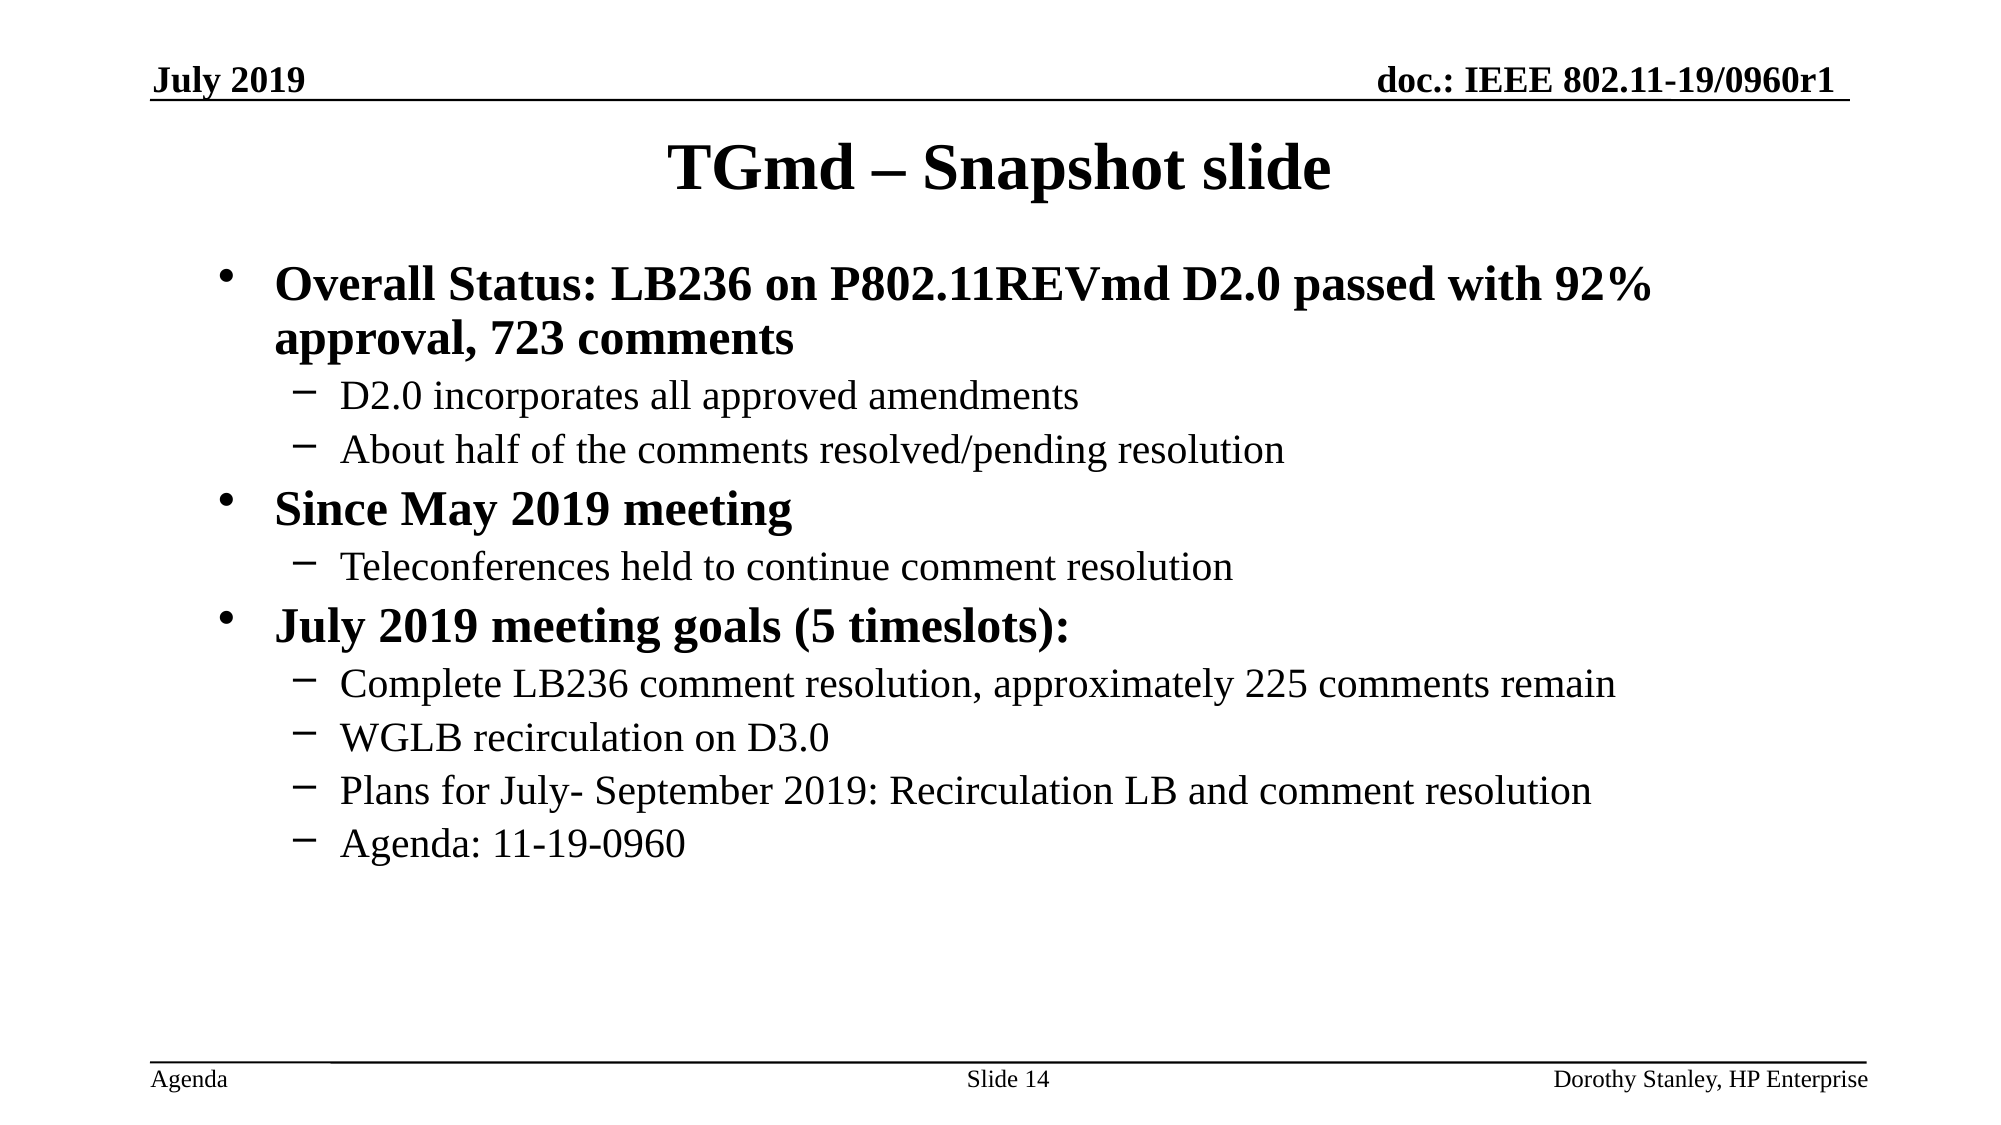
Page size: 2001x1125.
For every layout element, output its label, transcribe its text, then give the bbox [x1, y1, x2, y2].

footer Dorothy Stanley, HP Enterprise [1549, 1062, 1869, 1093]
title TGmd – Snapshot slide [362, 75, 1638, 249]
slide_number Slide 14 [966, 1062, 1051, 1093]
list Overall Status: LB236 on P802.11REVmd D2.0 passed with 92% approval, 723 comments D2.0 incorporates all approved amendments About half of the comments resolved/pending resolution Since May 2019 meeting Teleconferences held to continue comment resolution July 2019 meeting goals (5 timeslots): Complete LB236 comment resolution, approximately 225 comments remain WGLB recirculation on D3.0 Plans for July- September 2019: Recirculation LB and comment resolution Agenda: 11-19-0960 [203, 249, 1700, 1000]
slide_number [152, 54, 567, 100]
